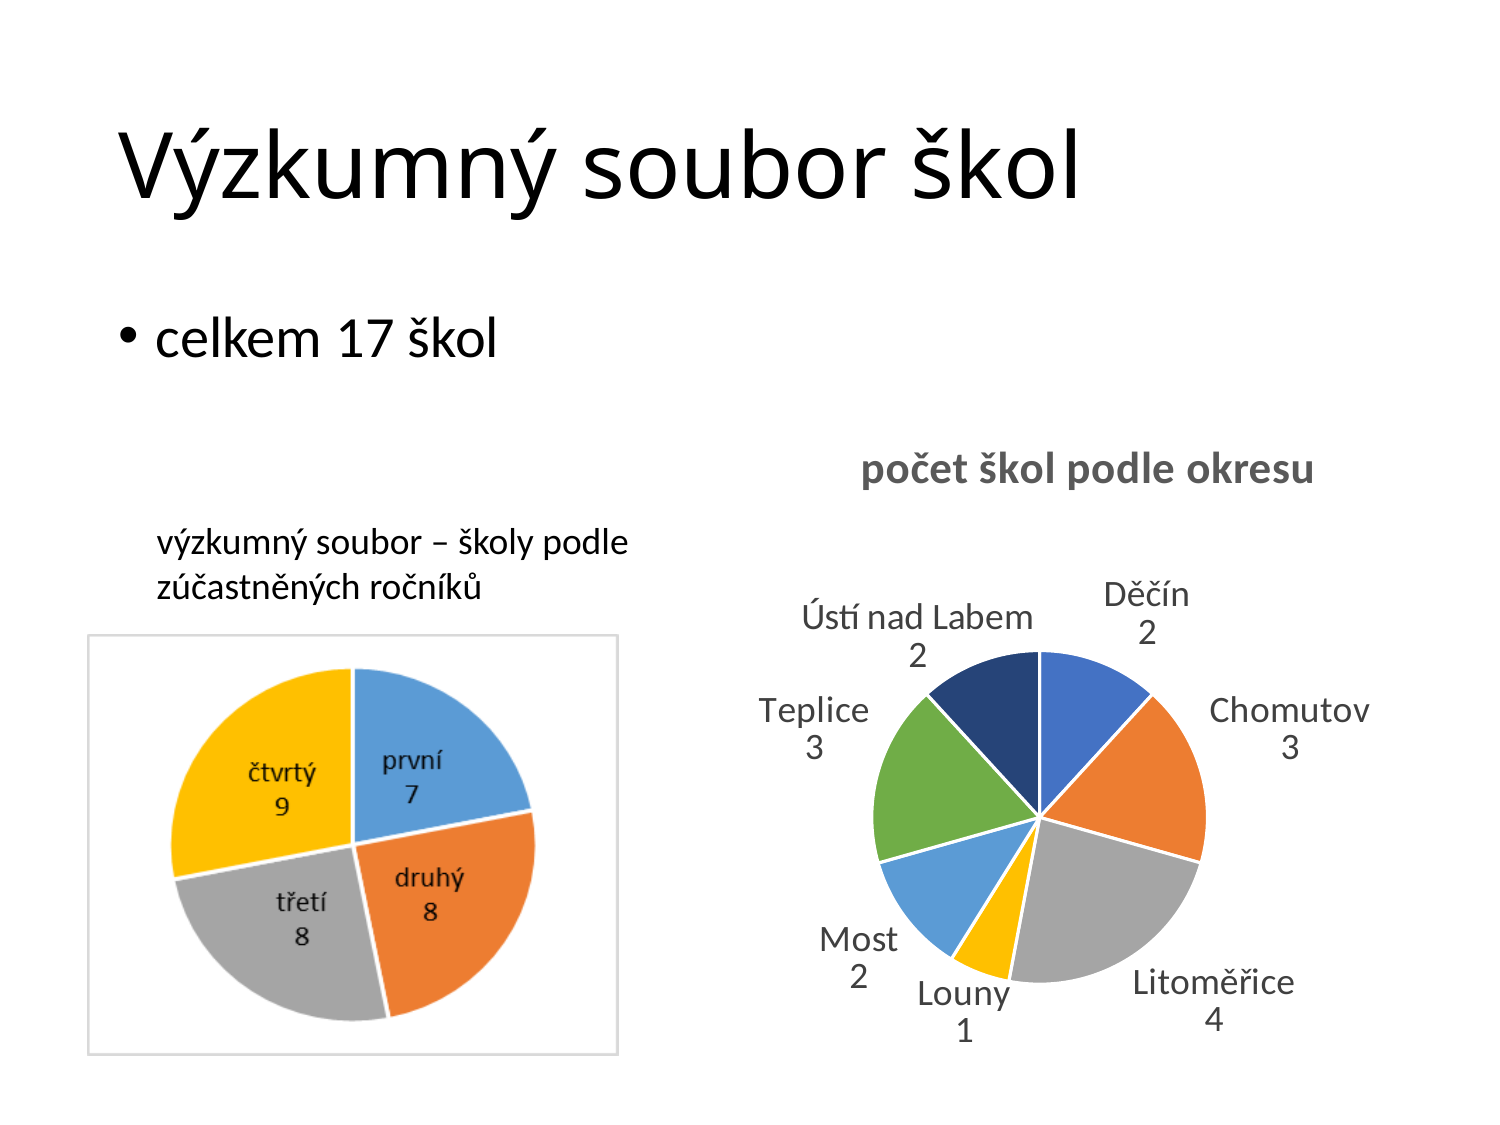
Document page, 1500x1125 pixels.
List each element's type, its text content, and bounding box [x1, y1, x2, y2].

list celkem 17 škol [103, 299, 1397, 393]
chart [688, 414, 1489, 1056]
title Výzkumný soubor škol [103, 59, 1397, 278]
picture [87, 634, 619, 1056]
text_box výzkumný soubor – školy podle zúčastněných ročníků [141, 509, 659, 583]
chart [103, 583, 673, 1034]
